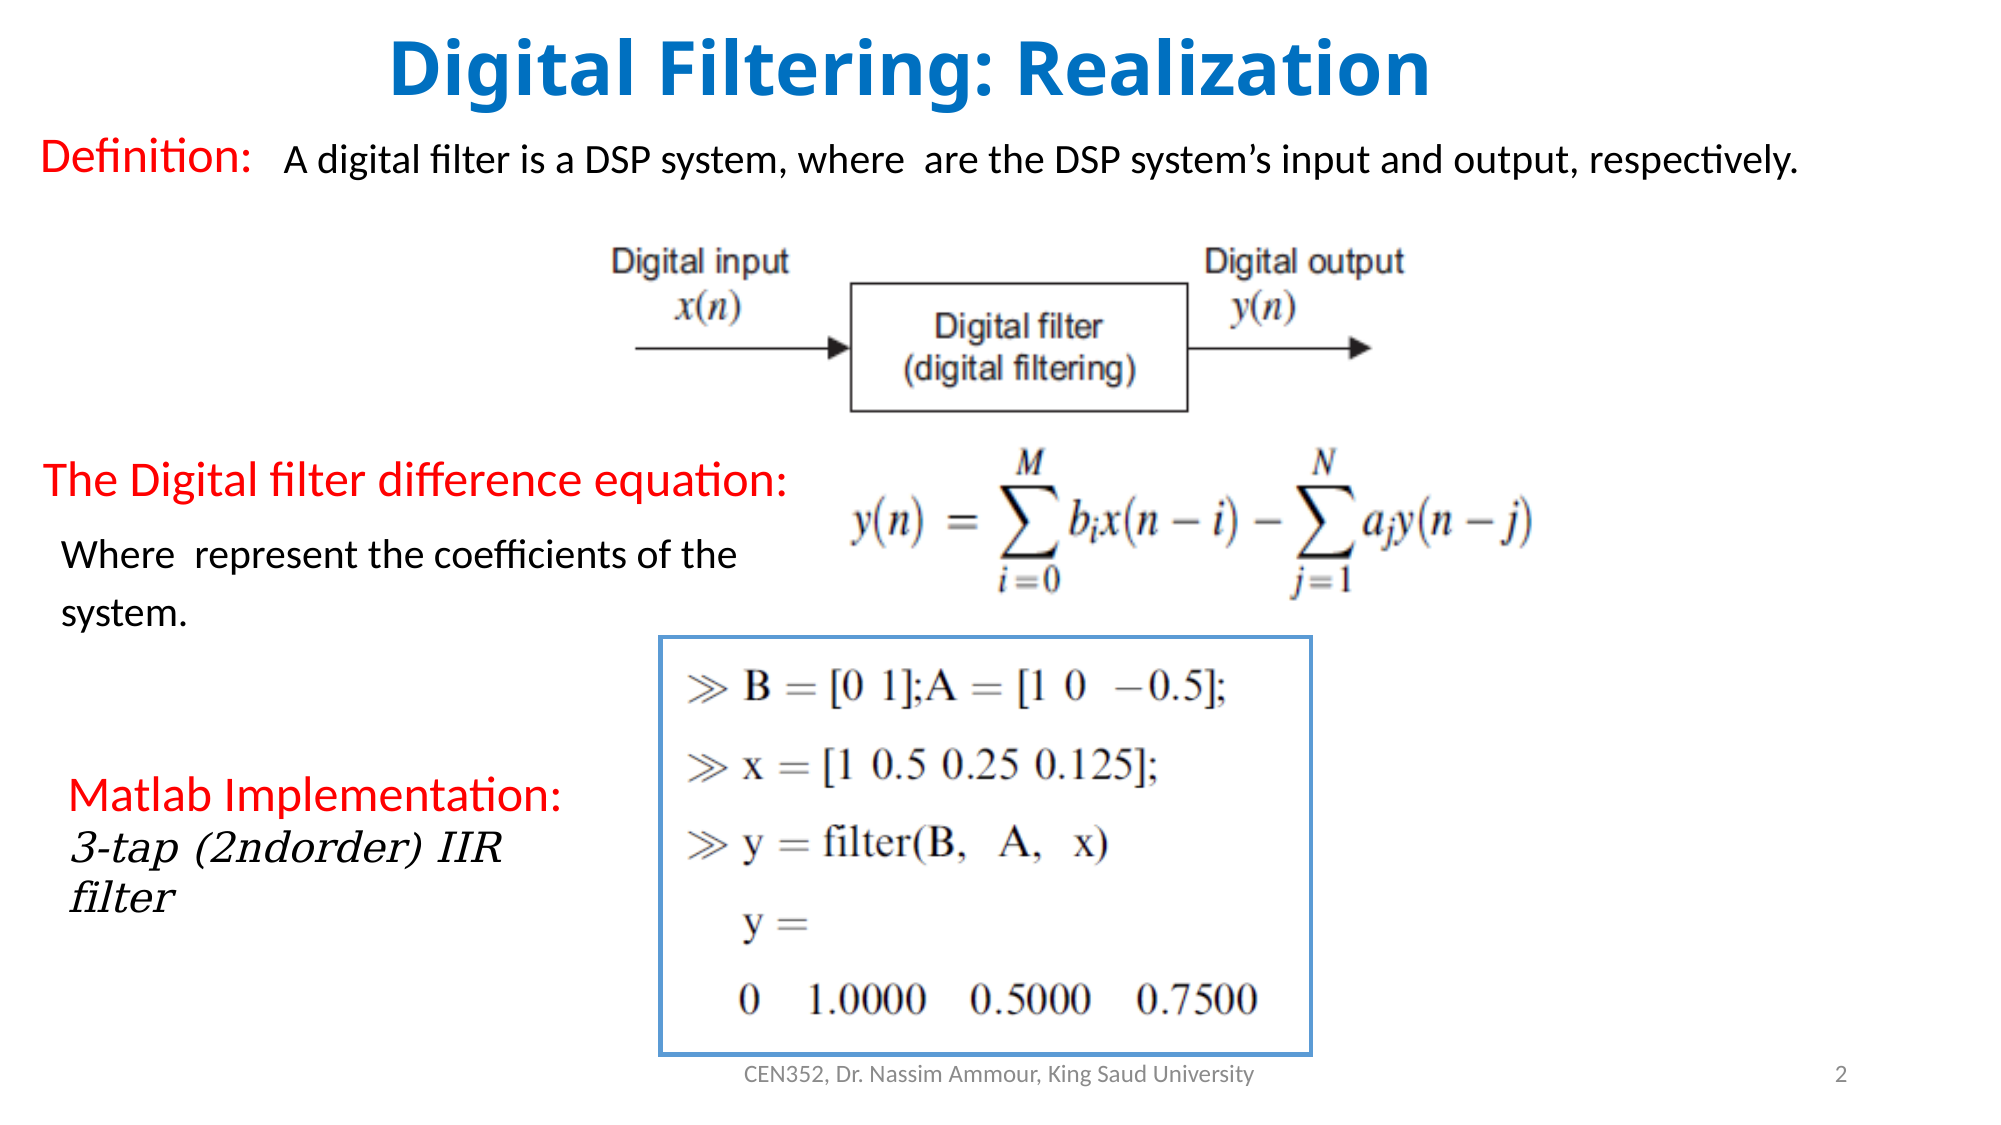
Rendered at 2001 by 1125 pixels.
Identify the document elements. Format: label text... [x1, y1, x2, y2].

text_box Digital Filtering: Realization [372, 0, 1449, 114]
footer CEN352, Dr. Nassim Ammour, King Saud University [662, 1042, 1338, 1103]
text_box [660, 636, 1311, 1055]
text_box Matlab Implementation: 3-tap (2ndorder) IIR filter [52, 753, 586, 929]
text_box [23, 114, 2000, 241]
text_box The Digital filter difference equation: [28, 429, 804, 514]
slide_number 2 [1412, 1042, 1863, 1103]
picture [846, 432, 1548, 609]
picture [585, 241, 1415, 427]
